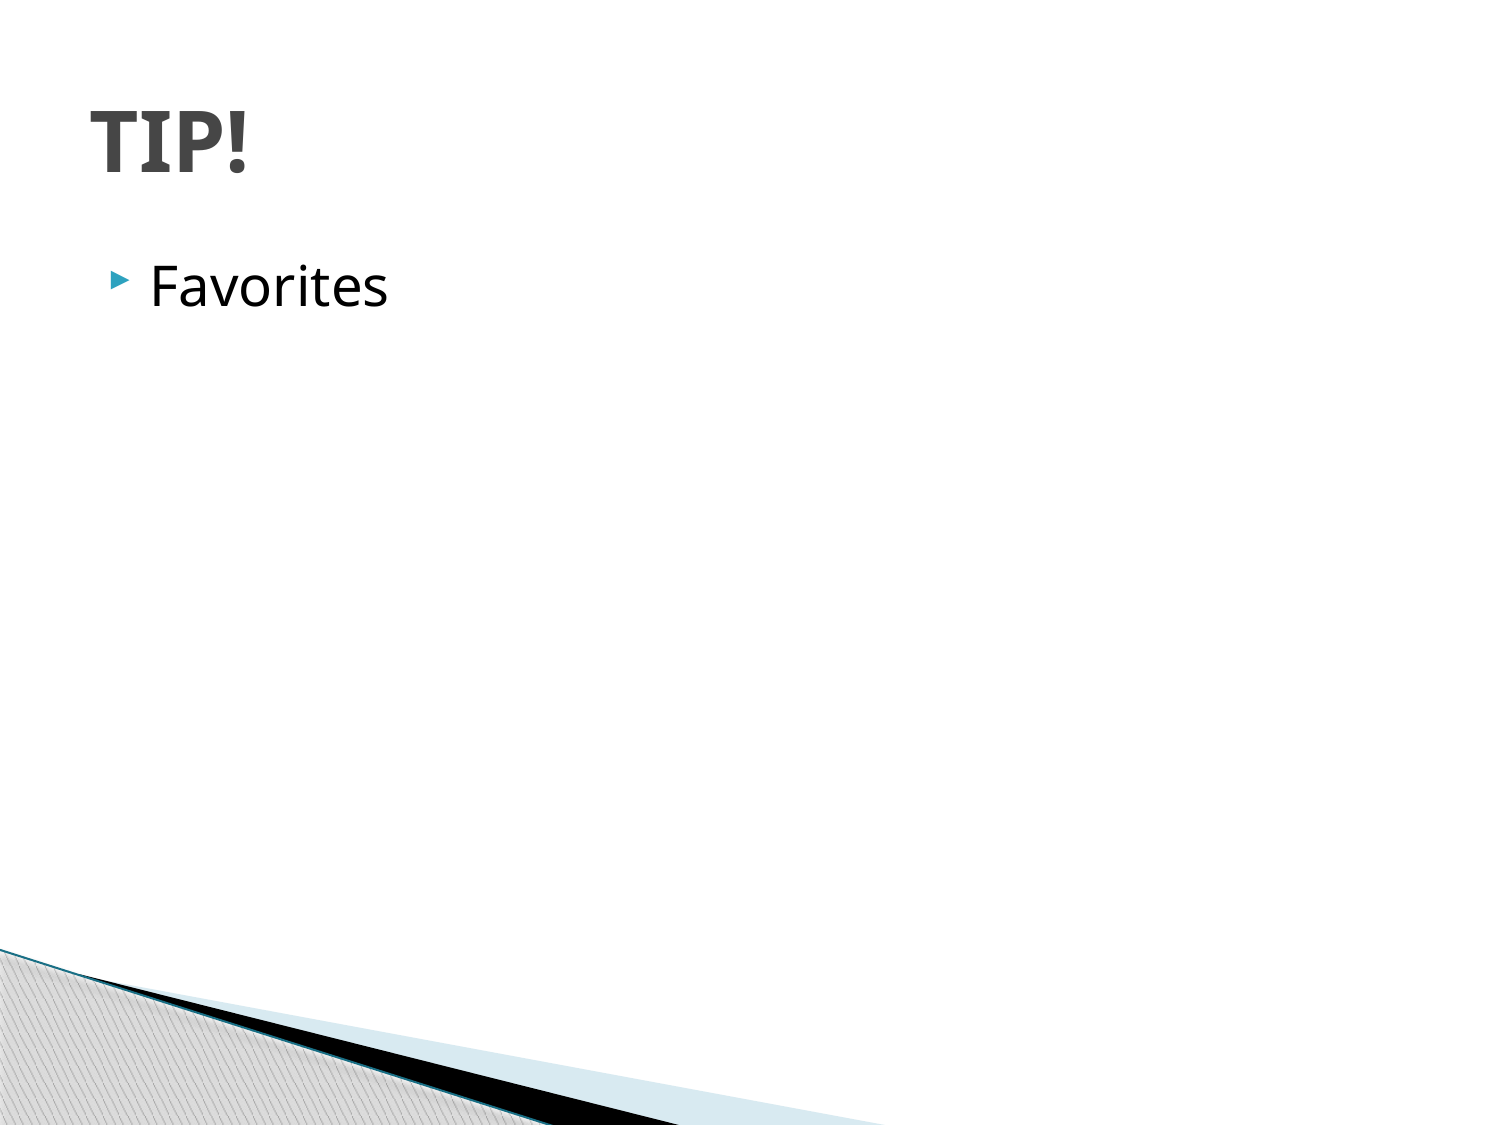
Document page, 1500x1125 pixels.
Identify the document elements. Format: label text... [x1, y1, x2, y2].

list Favorites [75, 243, 1425, 986]
title TIP! [75, 45, 1425, 233]
